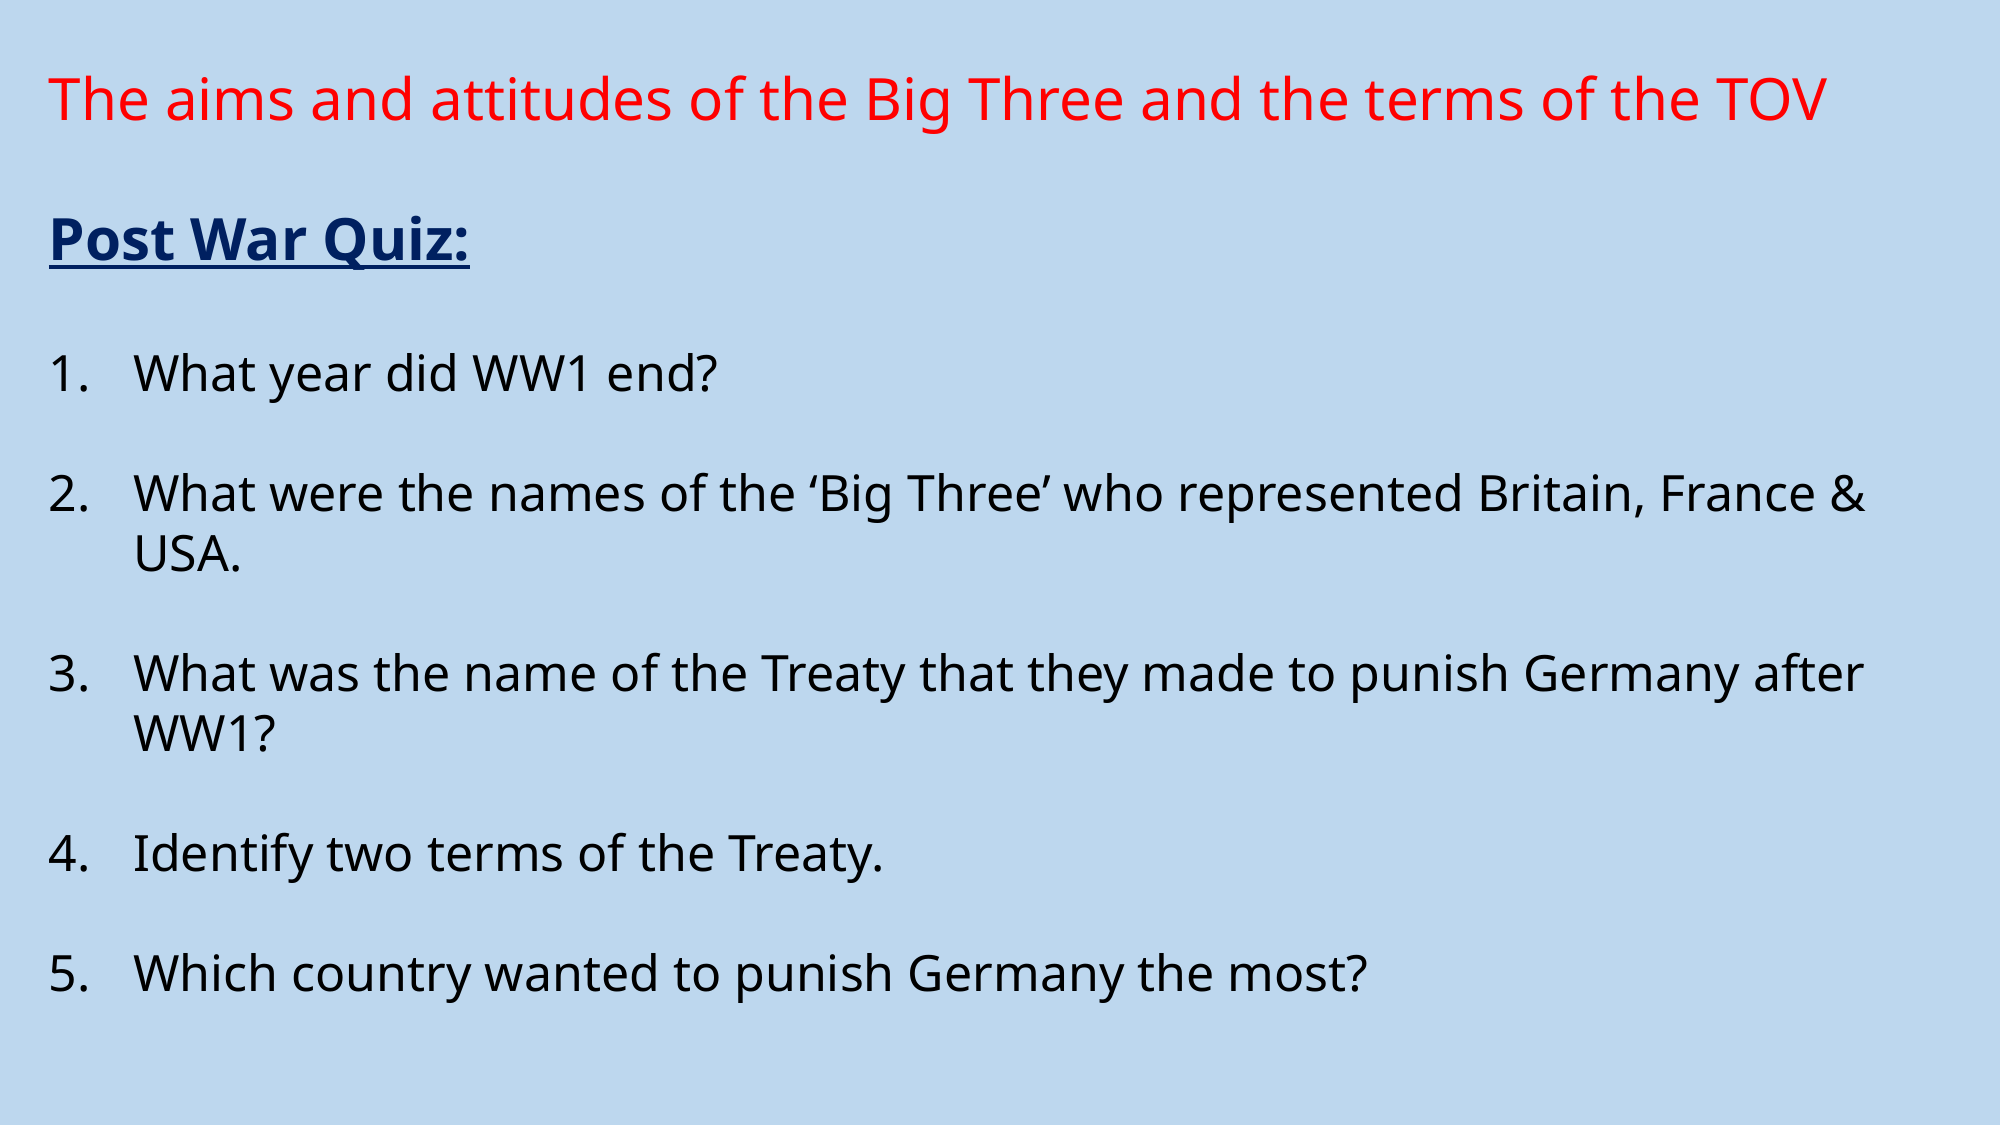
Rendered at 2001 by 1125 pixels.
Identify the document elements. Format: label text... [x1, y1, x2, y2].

text_box The aims and attitudes of the Big Three and the terms of the TOV Post War Quiz: What year did WW1 end? What were the names of the ‘Big Three’ who represented Britain, France & USA. What was the name of the Treaty that they made to punish Germany after WW1? Identify two terms of the Treaty. Which country wanted to punish Germany the most? [34, 54, 1907, 1079]
